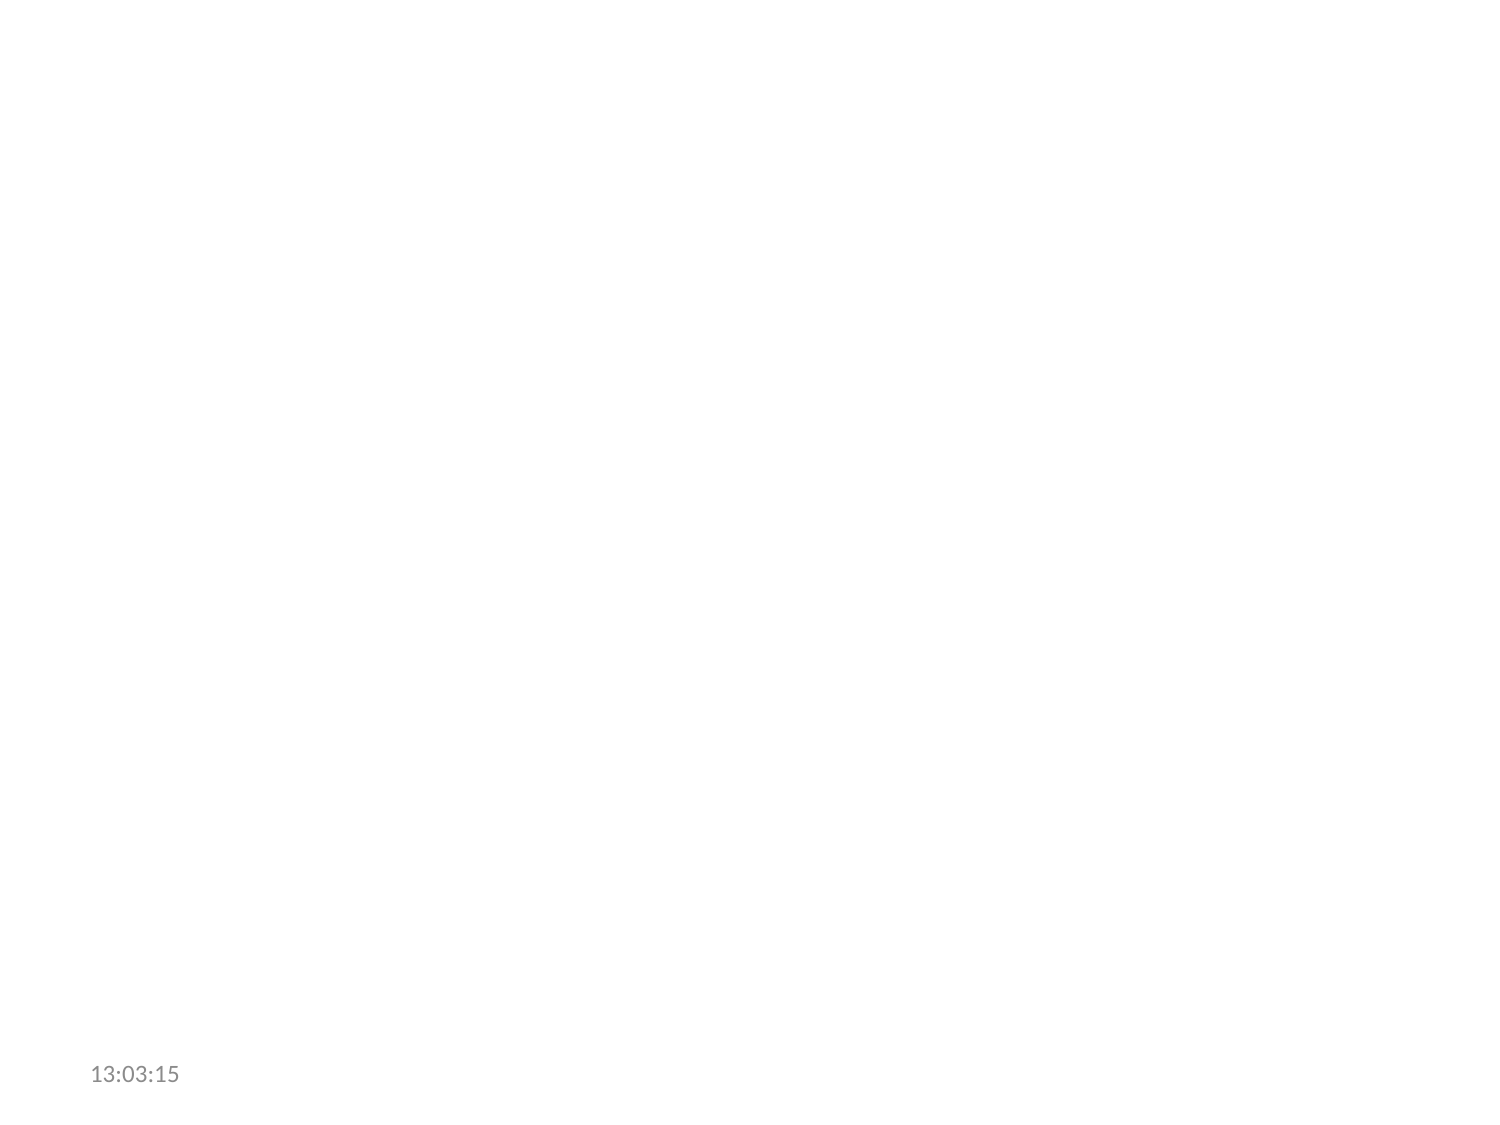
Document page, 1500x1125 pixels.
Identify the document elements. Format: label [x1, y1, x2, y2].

slide_number [75, 1042, 425, 1103]
